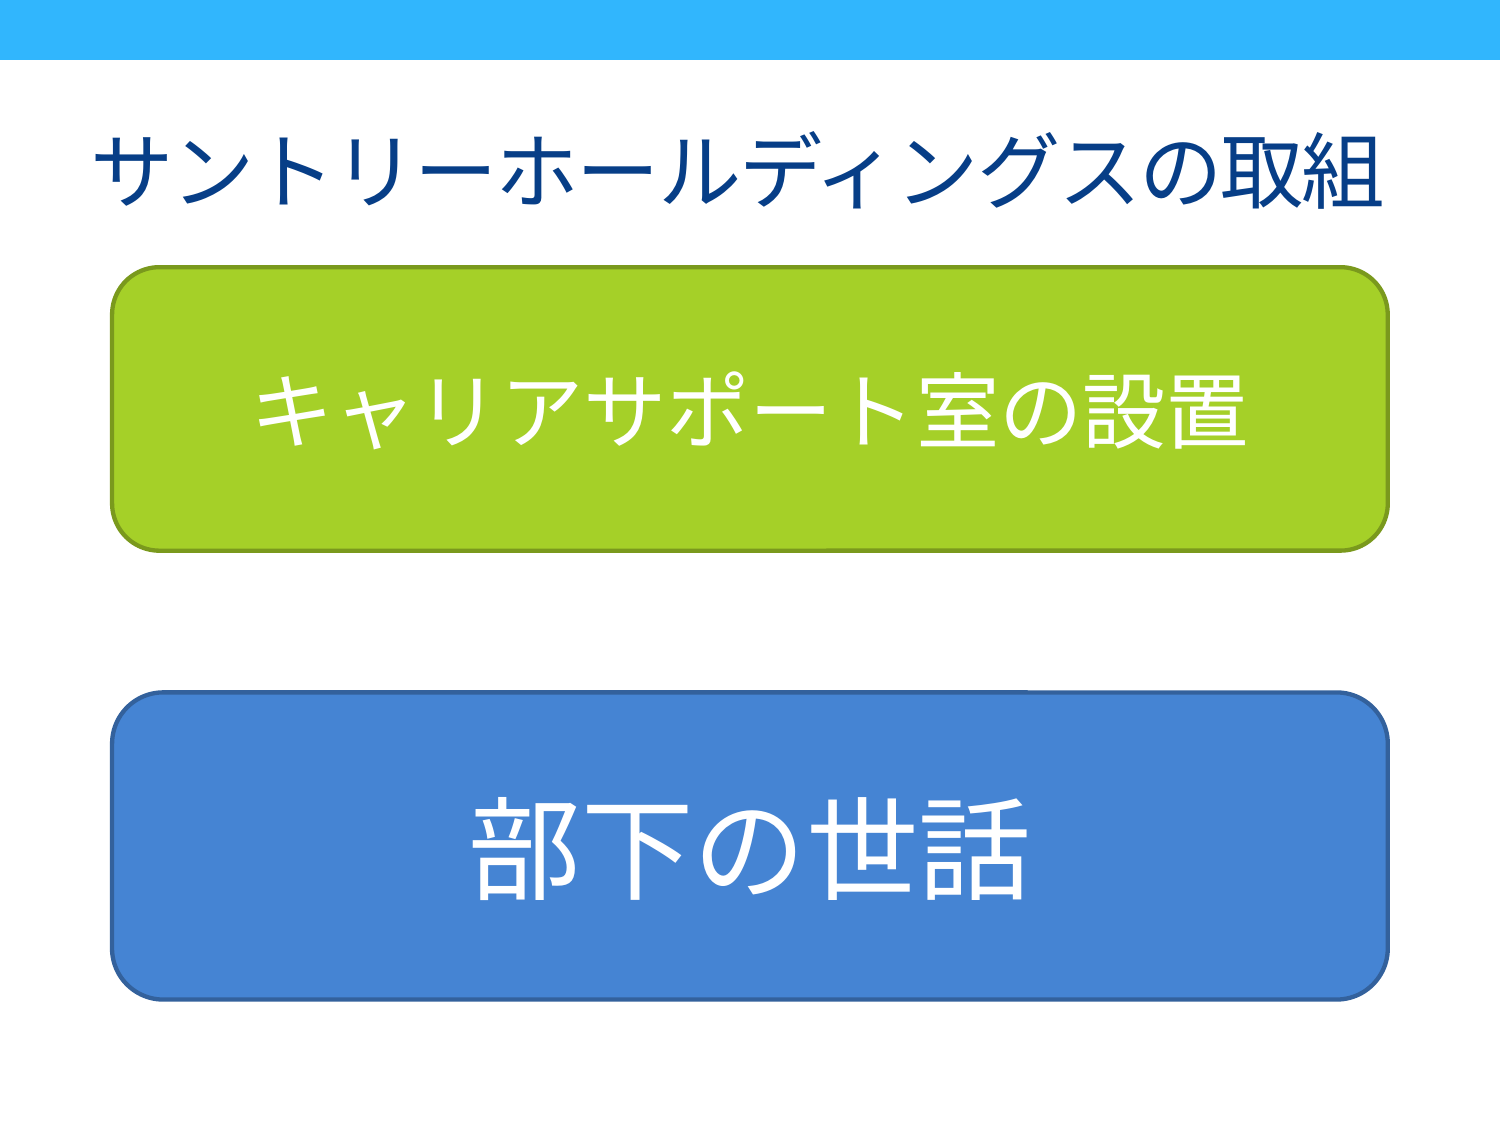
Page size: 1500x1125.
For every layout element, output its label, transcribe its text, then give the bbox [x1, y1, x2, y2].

text_box キャリアサポート室の設置 [109, 265, 1390, 553]
text_box 部下の世話 [109, 690, 1390, 1002]
title サントリーホールディングスの取組 [75, 87, 1425, 250]
